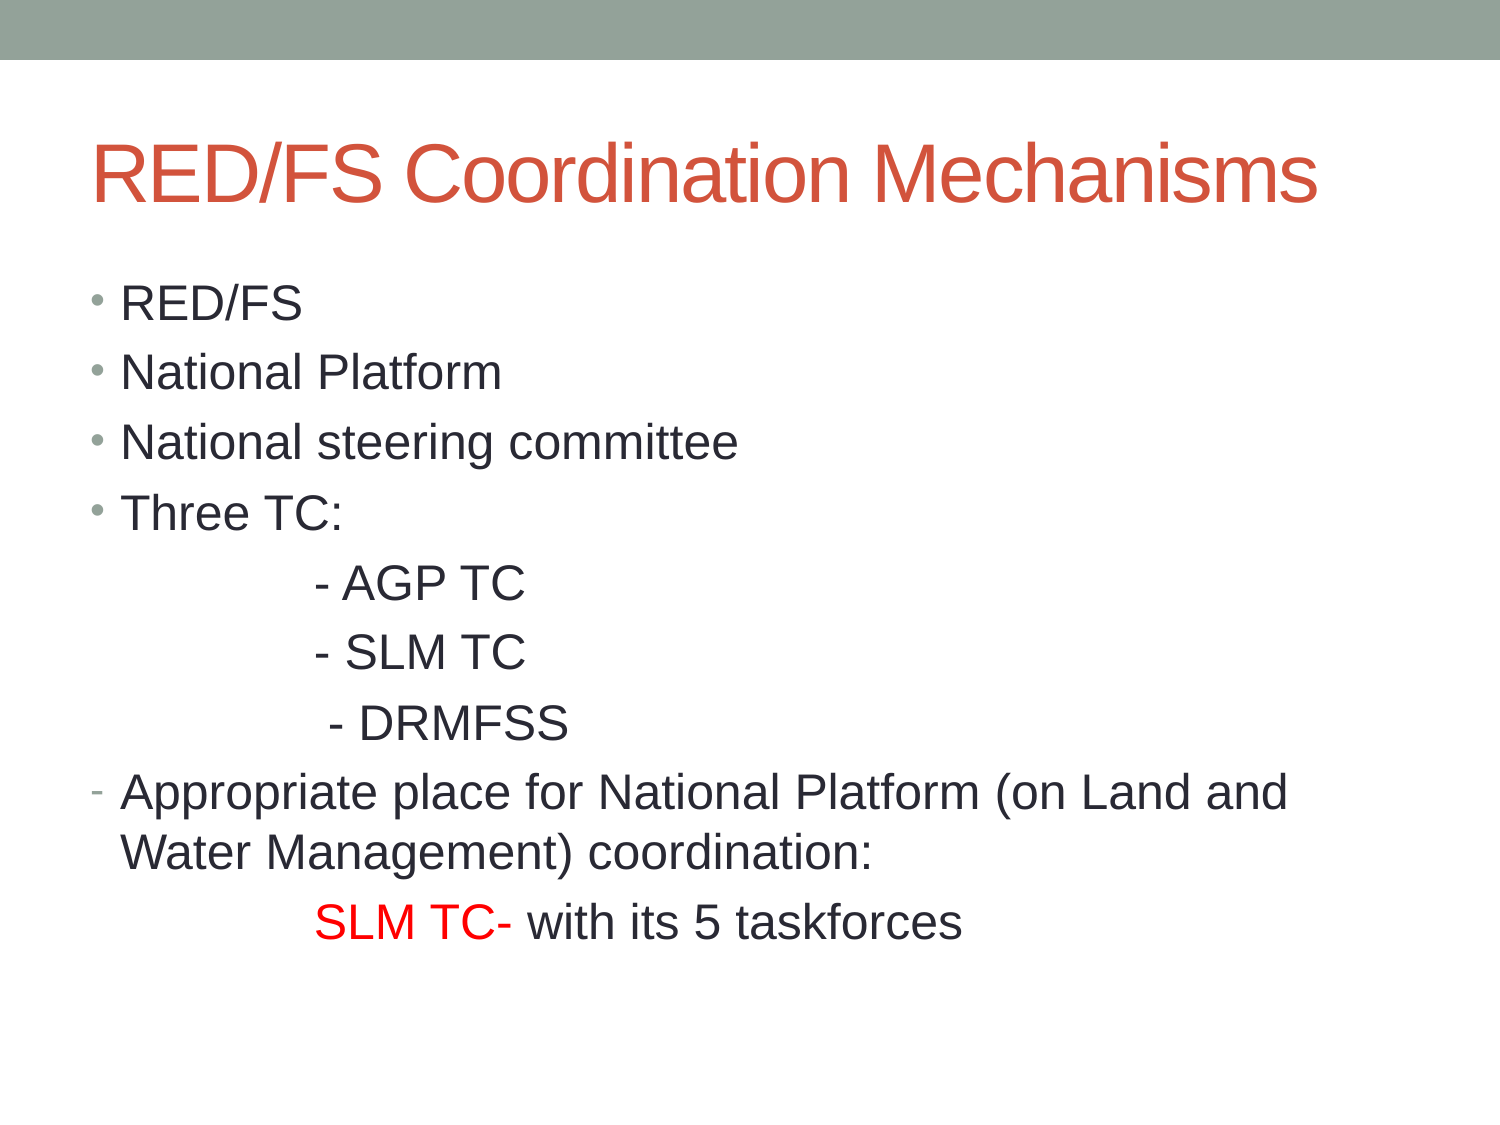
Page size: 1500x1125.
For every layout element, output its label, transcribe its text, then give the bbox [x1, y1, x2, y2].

list RED/FS National Platform National steering committee Three TC: - AGP TC - SLM TC - DRMFSS Appropriate place for National Platform (on Land and Water Management) coordination: SLM TC- with its 5 taskforces [75, 262, 1425, 1063]
title RED/FS Coordination Mechanisms [75, 87, 1425, 250]
